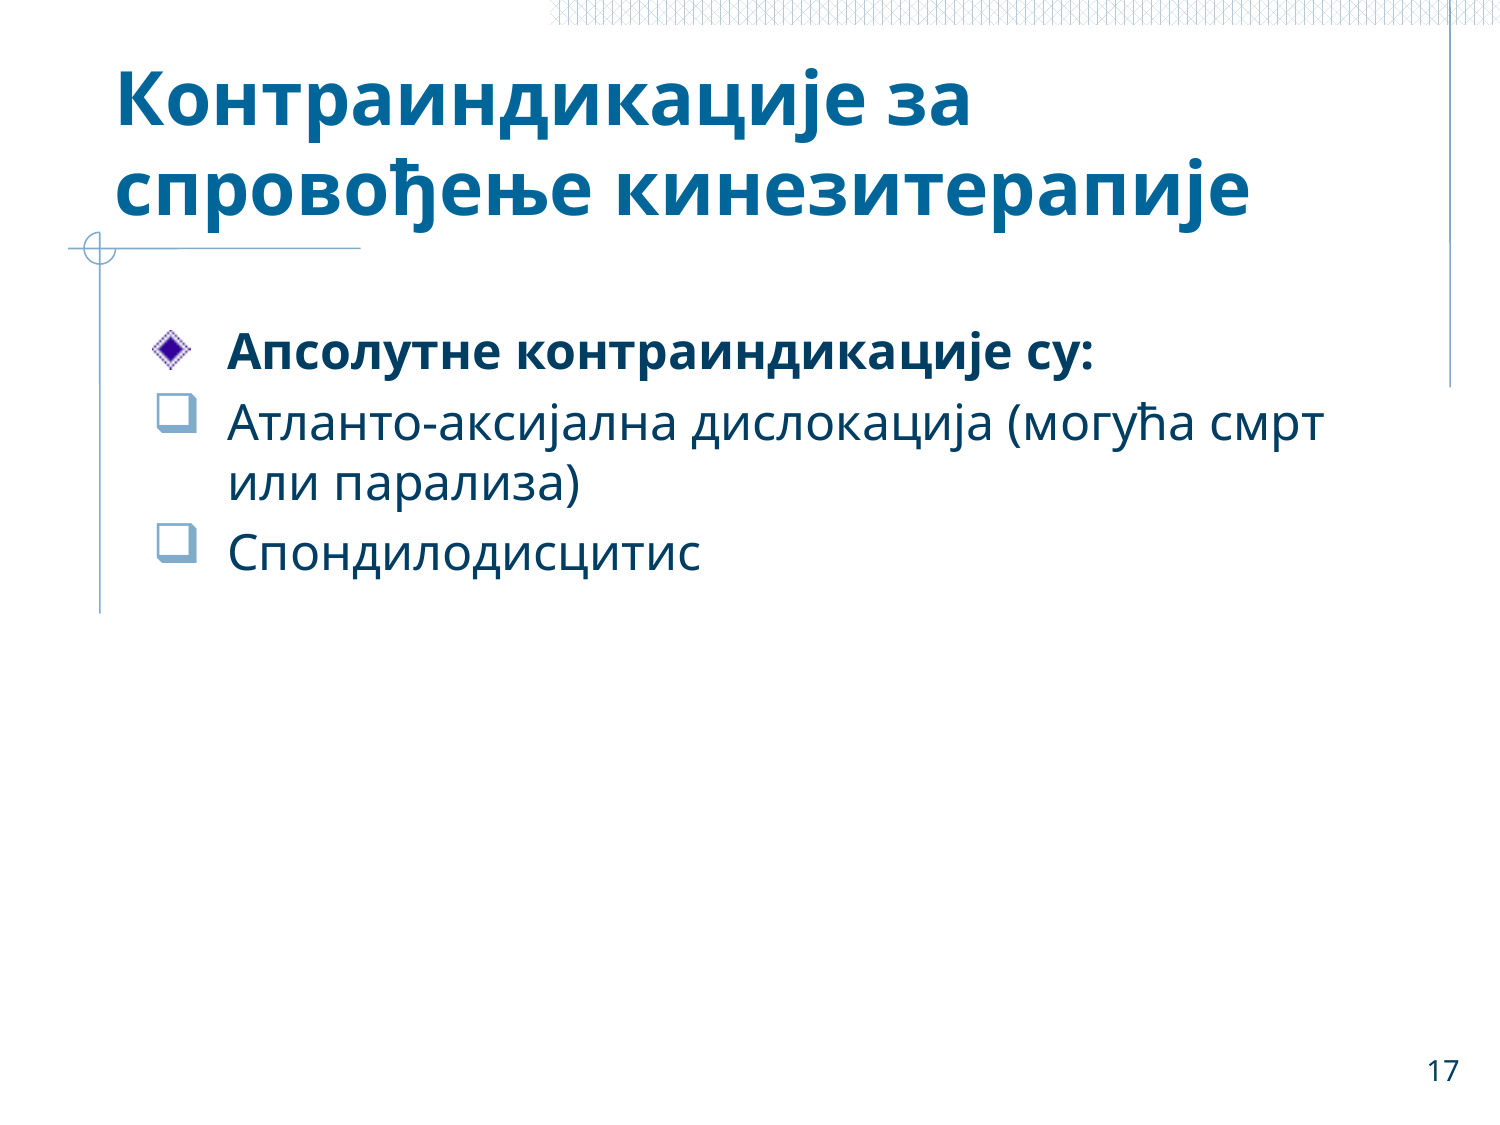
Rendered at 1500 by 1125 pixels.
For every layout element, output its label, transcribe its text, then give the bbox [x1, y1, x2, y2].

title Контраиндикације за спровођење кинезитерапије [99, 49, 1376, 238]
picture [152, 330, 191, 370]
slide_number 17 [1162, 1025, 1475, 1100]
list Апсолутне контраиндикације су: Атланто-аксијална дислокација (могућа смрт или парализа) Спондилодисцитис [137, 312, 1413, 988]
